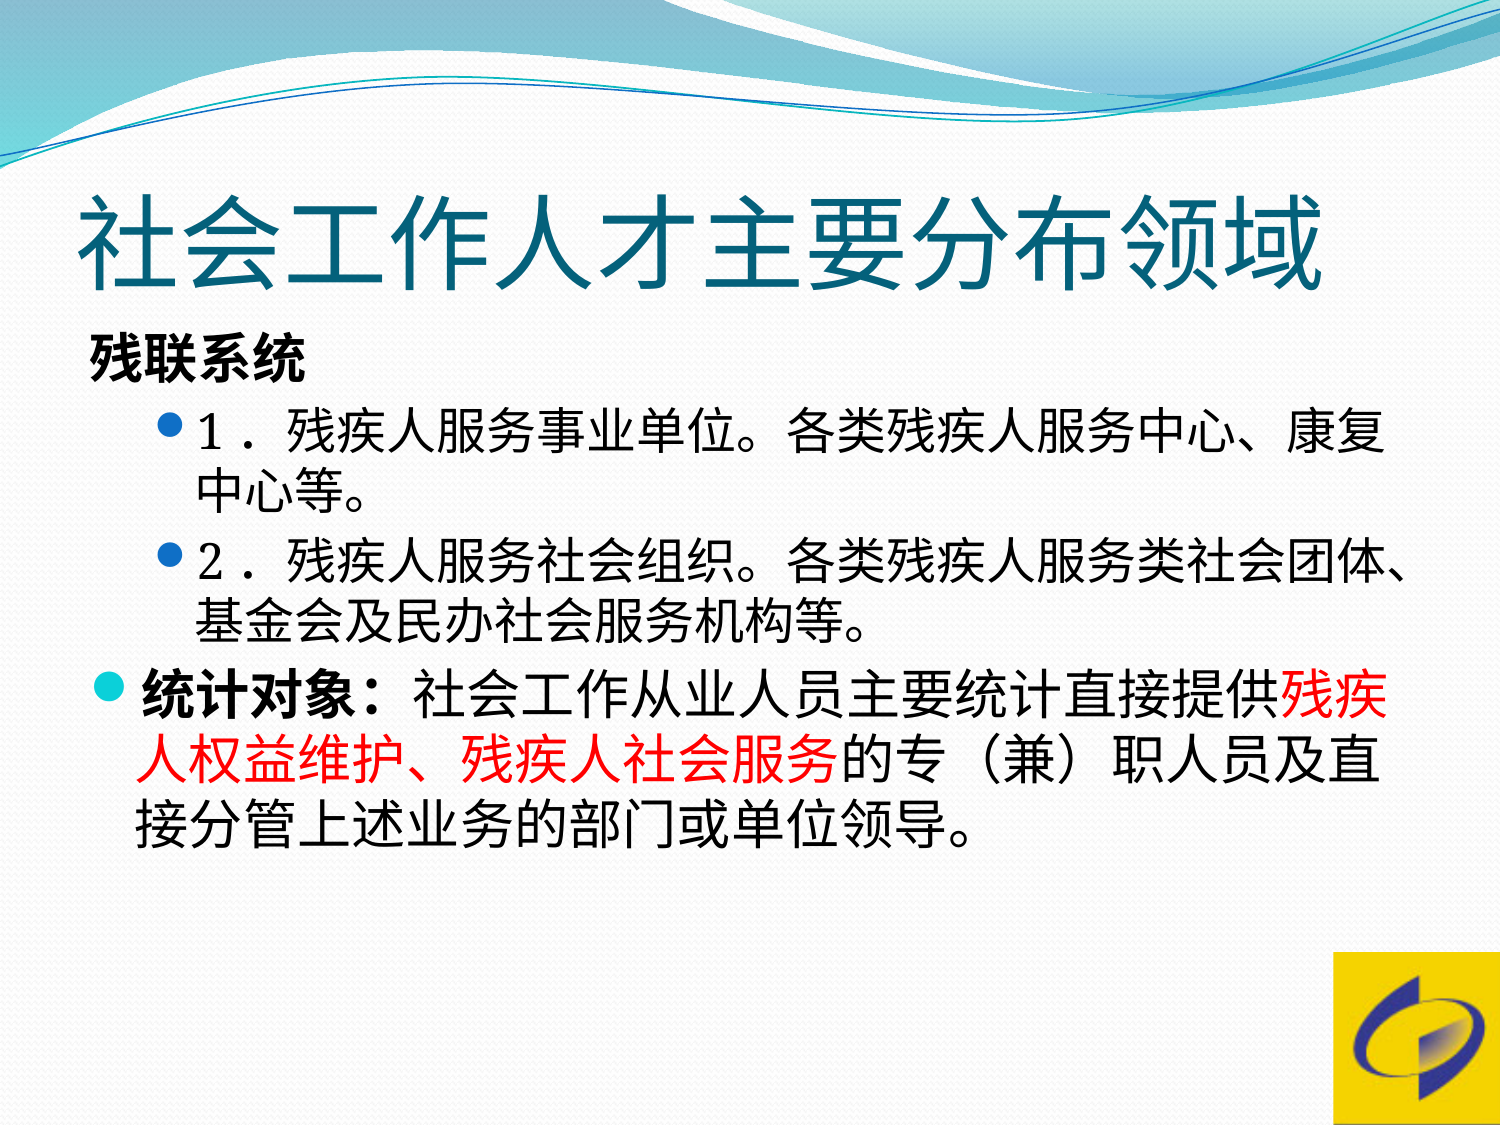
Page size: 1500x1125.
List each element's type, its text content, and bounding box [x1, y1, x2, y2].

picture [1333, 952, 1500, 1125]
list 残联系统 1．残疾人服务事业单位。各类残疾人服务中心、康复中心等。 2．残疾人服务社会组织。各类残疾人服务类社会团体、基金会及民办社会服务机构等。 统计对象：社会工作从业人员主要统计直接提供残疾人权益维护、残疾人社会服务的专（兼）职人员及直接分管上述业务的部门或单位领导。 [75, 317, 1425, 1038]
title 社会工作人才主要分布领域 [75, 115, 1425, 303]
